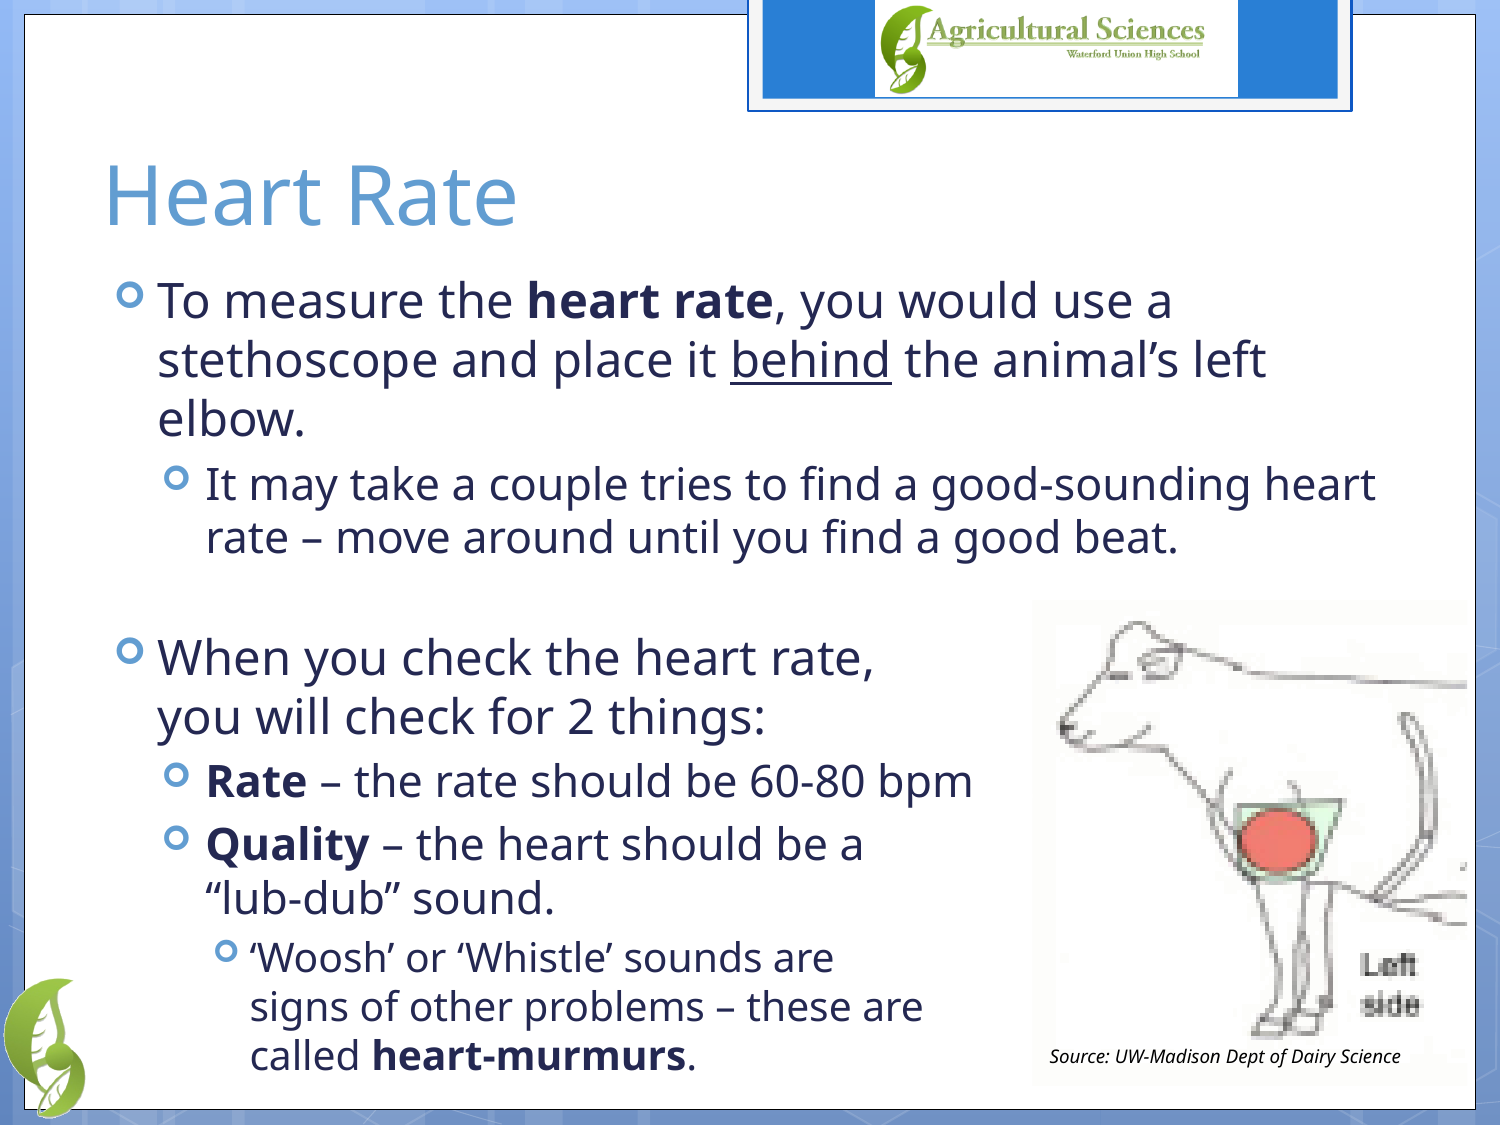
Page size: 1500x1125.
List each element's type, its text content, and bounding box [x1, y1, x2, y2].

picture [0, 968, 138, 1125]
title Heart Rate [87, 112, 1400, 250]
picture [1031, 599, 1468, 1087]
picture [875, 0, 1238, 97]
text_box Source: UW-Madison Dept of Dairy Science [974, 1011, 1476, 1101]
list To measure the heart rate, you would use a stethoscope and place it behind the animal’s left elbow. It may take a couple tries to find a good-sounding heart rate – move around until you find a good beat. When you check the heart rate, you will check for 2 things: Rate – the rate should be 60-80 bpm Quality – the heart should be a “lub-dub” sound. ‘Woosh’ or ‘Whistle’ sounds are signs of other problems – these are called heart-murmurs. [87, 262, 1438, 1086]
